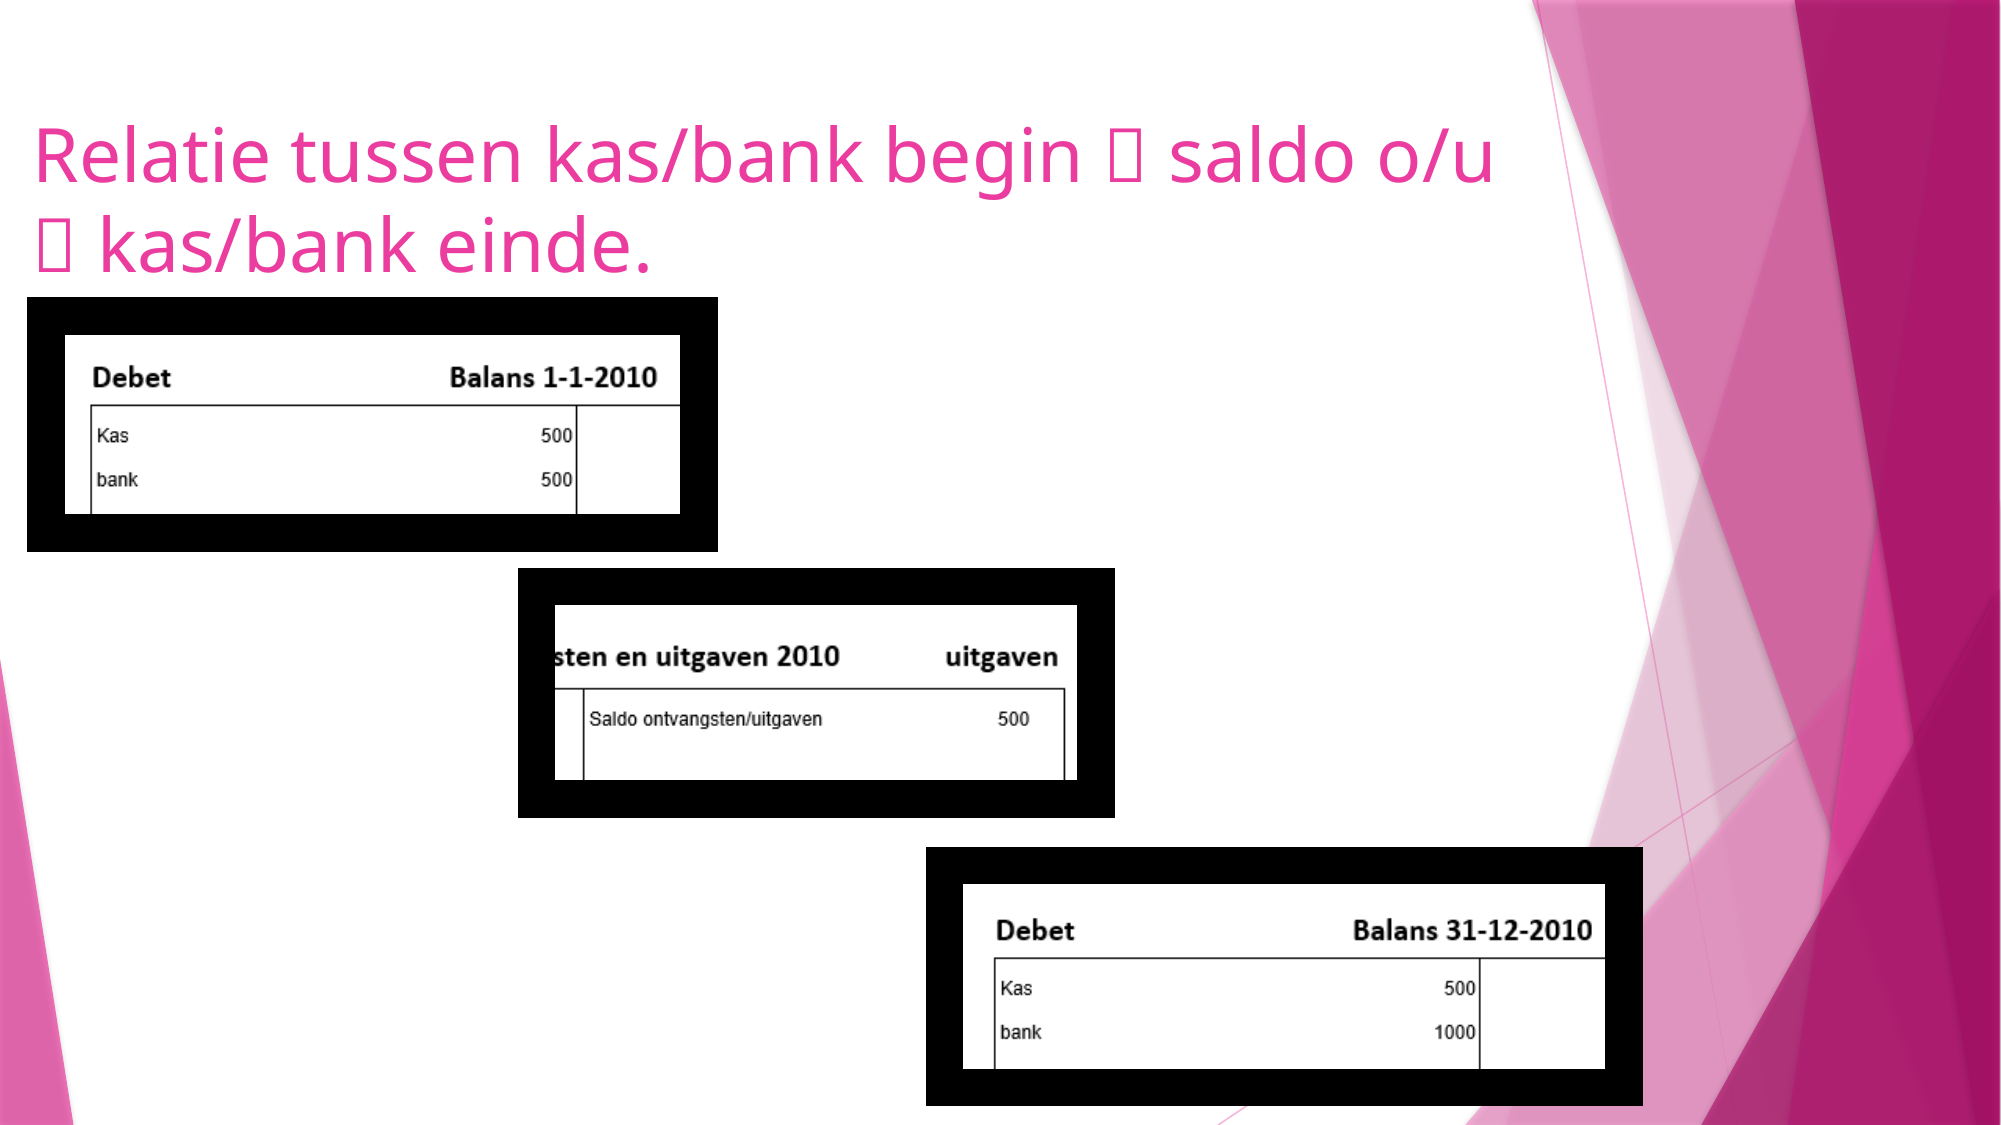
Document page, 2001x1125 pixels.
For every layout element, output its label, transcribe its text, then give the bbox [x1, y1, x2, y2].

picture [64, 333, 681, 515]
title Relatie tussen kas/bank begin  saldo o/u  kas/bank einde. [17, 99, 1522, 317]
picture [962, 883, 1606, 1070]
picture [554, 604, 1078, 781]
